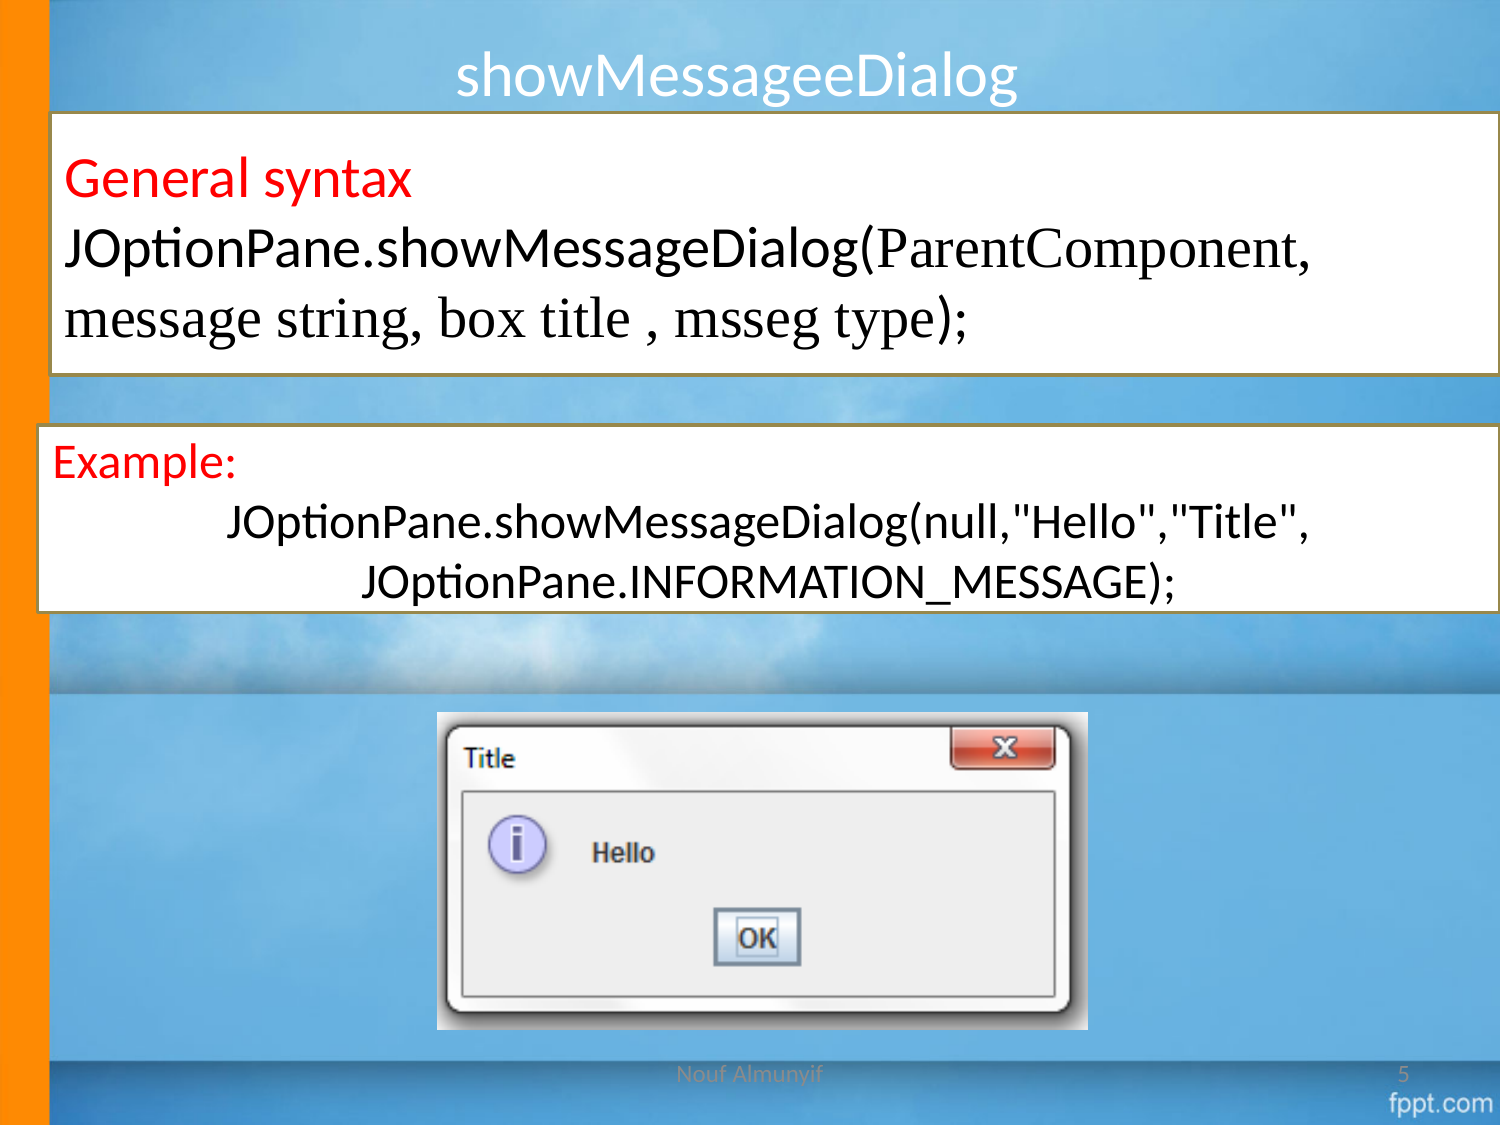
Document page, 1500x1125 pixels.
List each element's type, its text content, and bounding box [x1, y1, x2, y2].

title showMessageeDialog [62, 24, 1413, 111]
picture [0, 0, 1500, 1125]
text_box Example: JOptionPane.showMessageDialog(null,"Hello","Title", JOptionPane.INFORMATION_MESSAGE); [36, 423, 1500, 614]
text_box General syntax JOptionPane.showMessageDialog(ParentComponent, message string, box title , msseg type); [48, 111, 1500, 377]
footer Nouf Almunyif [512, 1045, 988, 1103]
slide_number 5 [1074, 1042, 1425, 1103]
